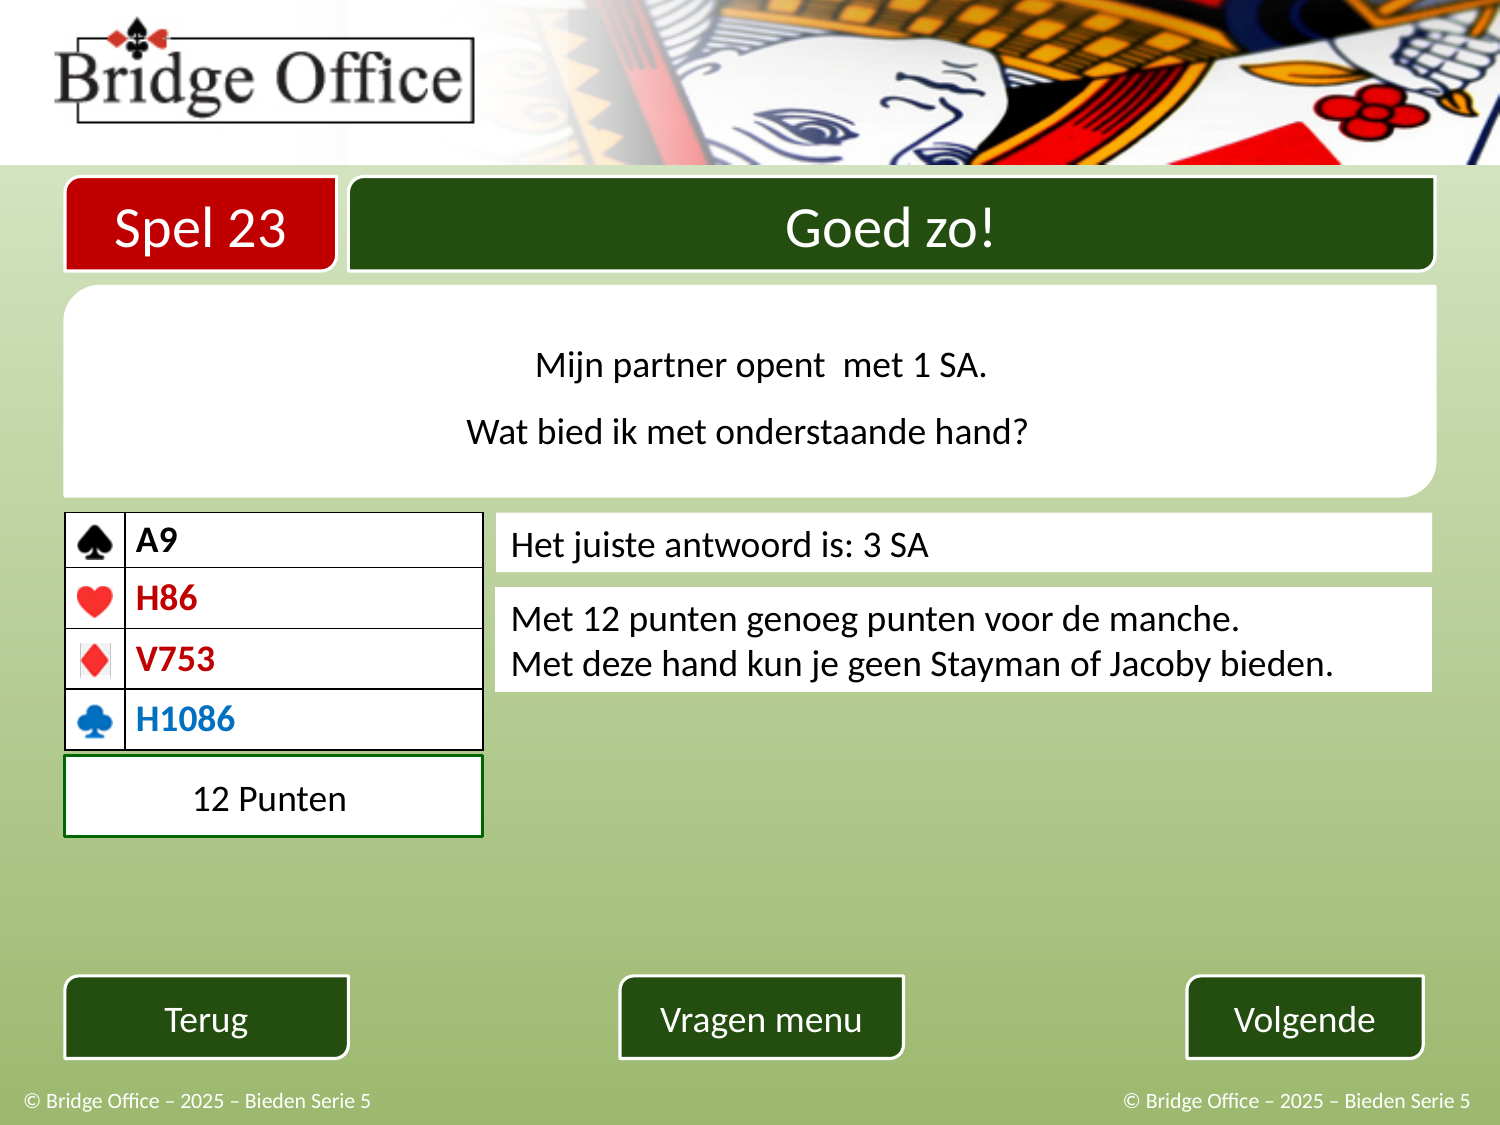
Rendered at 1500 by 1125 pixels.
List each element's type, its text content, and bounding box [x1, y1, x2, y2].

text_box Mijn partner opent met 1 SA. [508, 332, 1015, 393]
picture [77, 585, 114, 618]
table_header [66, 513, 124, 567]
table_cell [66, 629, 124, 688]
text_box © Bridge Office – 2025 – Bieden Serie 5 [1107, 1079, 1500, 1121]
text_box Spel 23 [63, 178, 339, 273]
text_box Terug [63, 974, 350, 1061]
table_cell V753 [126, 629, 482, 688]
text_box Vragen menu [618, 974, 906, 1061]
table_header A9 [126, 513, 482, 567]
text_box Volgende [1185, 974, 1425, 1061]
picture [77, 643, 114, 679]
picture [77, 524, 114, 561]
table_cell H1086 [126, 690, 482, 749]
text_box Het juiste antwoord is: 3 SA [496, 512, 1433, 573]
table_cell [66, 690, 124, 749]
text_box Wat bied ik met onderstaande hand? [451, 399, 1072, 460]
table_cell [66, 568, 124, 628]
picture [77, 703, 114, 740]
picture [0, 0, 1500, 166]
text_box [63, 284, 1437, 498]
text_box Met 12 punten genoeg punten voor de manche. Met deze hand kun je geen Stayman of Jacoby bieden. [495, 587, 1432, 692]
text_box Goed zo! [346, 178, 1437, 273]
text_box 12 Punten [63, 754, 484, 838]
text_box © Bridge Office – 2025 – Bieden Serie 5 [8, 1079, 393, 1121]
table_cell H86 [126, 568, 482, 628]
